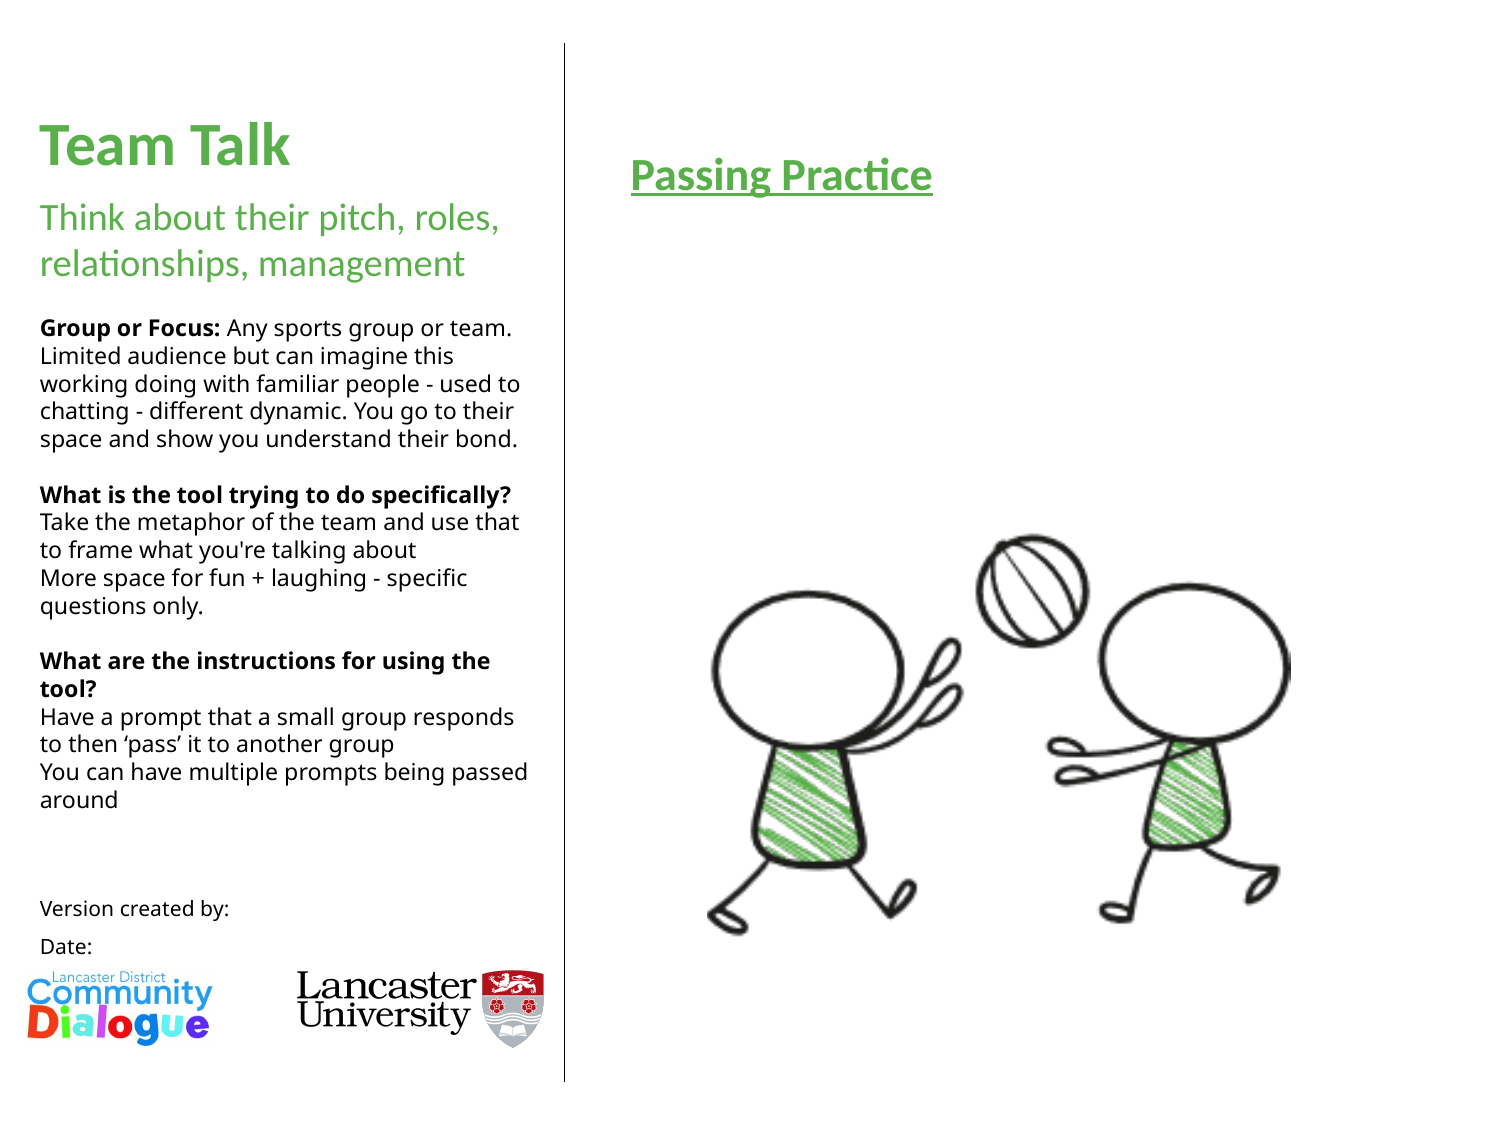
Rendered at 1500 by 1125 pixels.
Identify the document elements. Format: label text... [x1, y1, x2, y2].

text_box Group or Focus: Any sports group or team. Limited audience but can imagine this working doing with familiar people - used to chatting - different dynamic. You go to their space and show you understand their bond. What is the tool trying to do specifically? Take the metaphor of the team and use that to frame what you're talking about More space for fun + laughing - specific questions only. What are the instructions for using the tool? Have a prompt that a small group responds to then ‘pass’ it to another group You can have multiple prompts being passed around [25, 306, 546, 846]
text_box Think about their pitch, roles, relationships, management [25, 184, 546, 292]
picture [707, 532, 1291, 939]
text_box Version created by: Date: [25, 874, 546, 966]
text_box Passing Practice [615, 136, 1137, 207]
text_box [25, 968, 546, 1050]
text_box Team Talk [25, 96, 546, 184]
